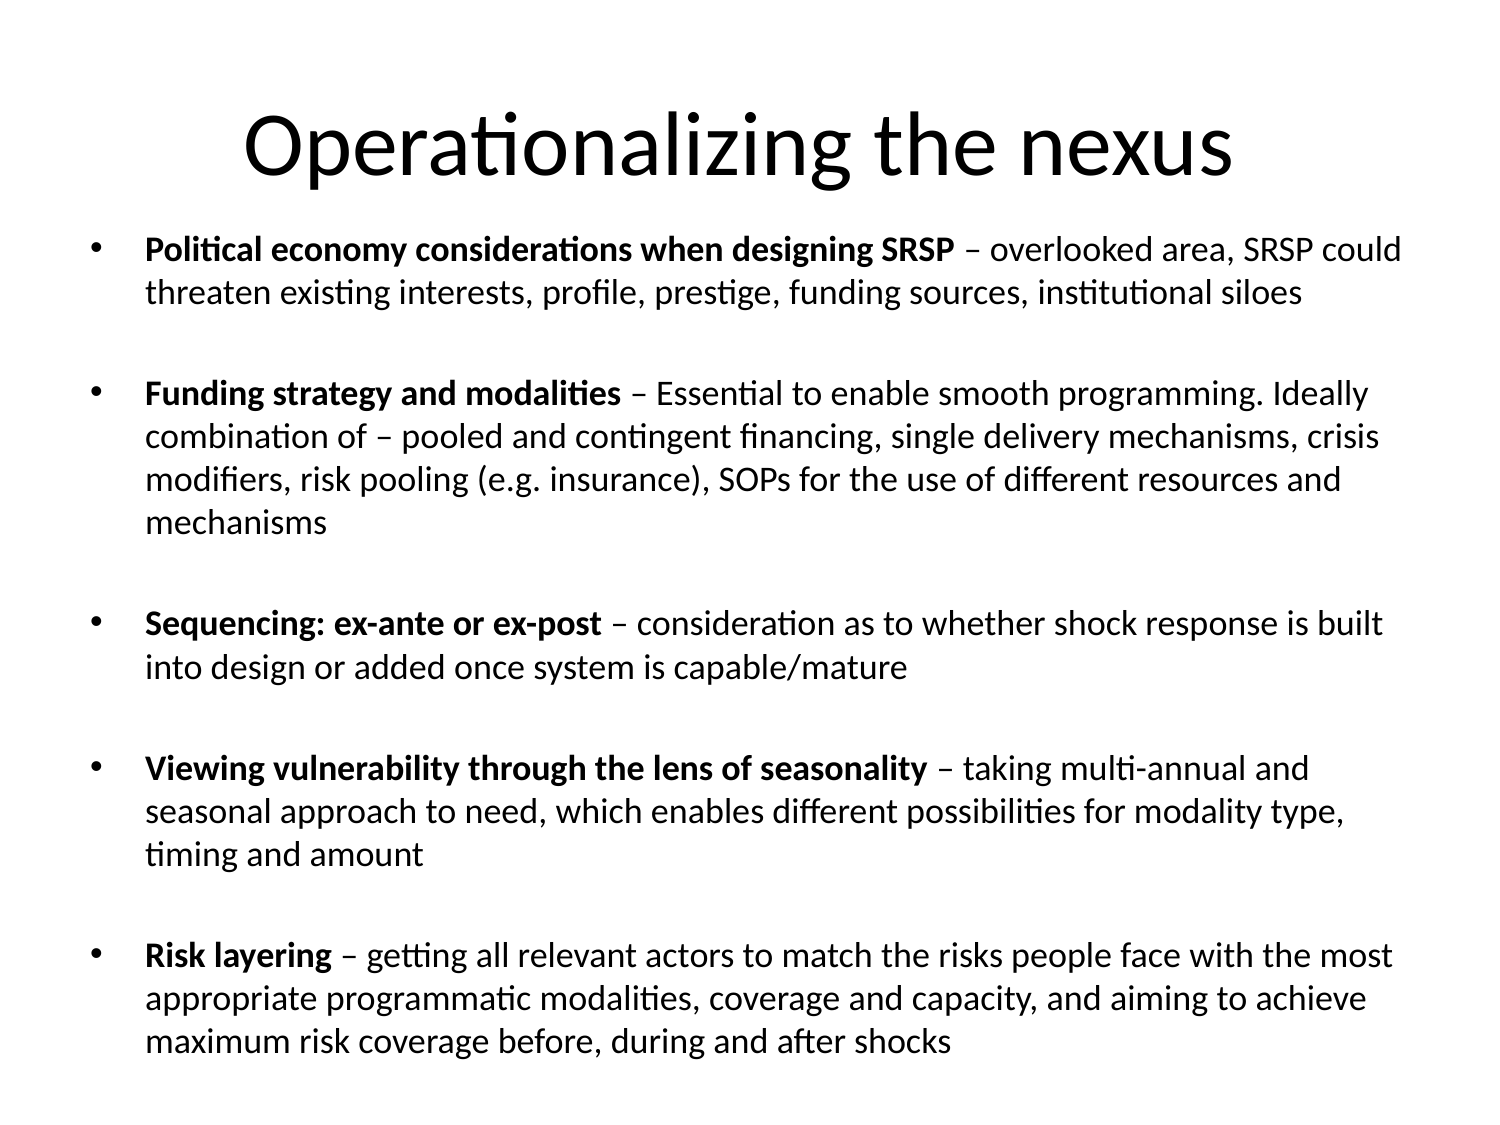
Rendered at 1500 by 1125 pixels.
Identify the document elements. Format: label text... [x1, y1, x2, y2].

title Operationalizing the nexus [75, 45, 1425, 217]
list Political economy considerations when designing SRSP – overlooked area, SRSP could threaten existing interests, profile, prestige, funding sources, institutional siloes Funding strategy and modalities – Essential to enable smooth programming. Ideally combination of – pooled and contingent financing, single delivery mechanisms, crisis modifiers, risk pooling (e.g. insurance), SOPs for the use of different resources and mechanisms Sequencing: ex-ante or ex-post – consideration as to whether shock response is built into design or added once system is capable/mature Viewing vulnerability through the lens of seasonality – taking multi-annual and seasonal approach to need, which enables different possibilities for modality type, timing and amount Risk layering – getting all relevant actors to match the risks people face with the most appropriate programmatic modalities, coverage and capacity, and aiming to achieve maximum risk coverage before, during and after shocks [75, 217, 1425, 1088]
